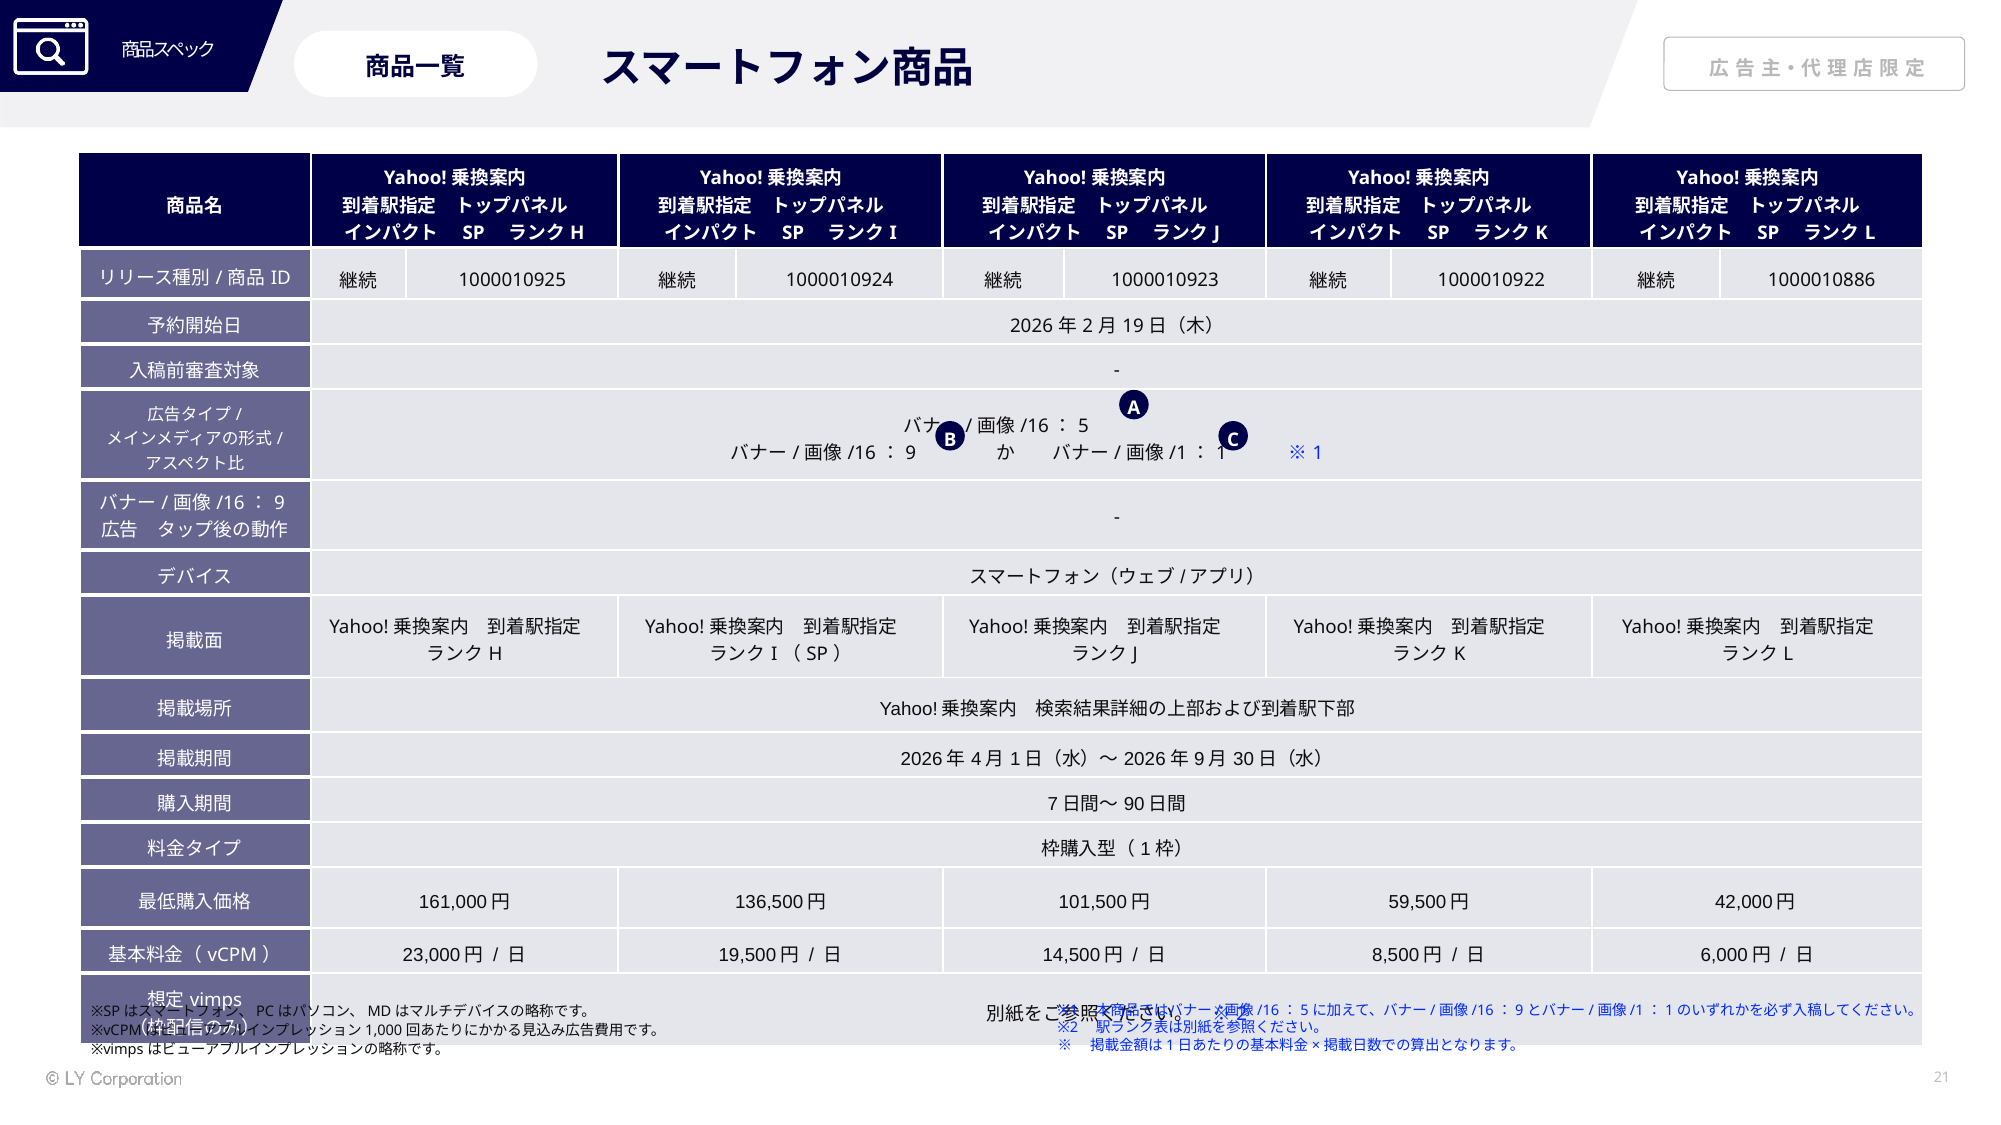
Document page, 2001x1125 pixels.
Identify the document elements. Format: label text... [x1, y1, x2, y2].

text_box C [1218, 421, 1248, 451]
table_header Yahoo!乗換案内 到着駅指定 トップパネル インパクト SP ランクH [312, 154, 617, 246]
table_cell 101,500円 [944, 868, 1265, 927]
table_cell 136,500円 [619, 868, 942, 927]
table_cell 42,000円 [1593, 868, 1922, 927]
table_cell 14,500円 / 日 [944, 929, 1265, 972]
table_cell Yahoo!乗換案内 到着駅指定 ランクJ [944, 596, 1265, 677]
table_cell スマートフォン（ウェブ/アプリ） [312, 551, 1922, 594]
table_cell 別紙をご参照ください。 ※2 [312, 974, 1922, 1045]
table_header Yahoo!乗換案内 到着駅指定 トップパネル インパクト SP ランクI [620, 154, 941, 247]
table_cell Yahoo!乗換案内 到着駅指定 ランクK [1267, 596, 1591, 677]
table_cell 料金タイプ [81, 824, 310, 865]
table_header Yahoo!乗換案内 到着駅指定 トップパネル インパクト SP ランクL [1593, 154, 1922, 247]
table_cell 8,500円 / 日 [1267, 929, 1591, 972]
table_cell Yahoo!乗換案内 到着駅指定 ランクL [1593, 596, 1922, 677]
table_cell 枠購入型（1枠） [312, 823, 1922, 866]
text_box A [1119, 389, 1149, 420]
table_cell 継続 [944, 249, 1063, 298]
table_cell 基本料金（vCPM） [81, 930, 310, 971]
text_box ※SPはスマートフォン、PCはパソコン、MDはマルチデバイスの略称です。 ※vCPMはビューアブルインプレッション1,000回あたりにかかる見込み広告費用です。 ※vimpsはビューアブルインプレッションの略称です。 [91, 1000, 774, 1058]
table_cell Yahoo!乗換案内 到着駅指定 ランクI（SP） [619, 596, 942, 677]
table_cell 継続 [1593, 249, 1719, 298]
table_cell 19,500円 / 日 [619, 929, 942, 972]
table_cell 予約開始日 [81, 301, 310, 342]
picture [9, 5, 92, 87]
table_cell 入稿前審査対象 [81, 346, 310, 387]
table_cell 掲載期間 [81, 734, 310, 775]
table_cell 想定vimps （枠配信のみ） [81, 975, 310, 1043]
table_cell 1000010886 [1721, 249, 1922, 298]
table_cell - [312, 481, 1922, 549]
table_cell 1000010922 [1392, 249, 1591, 298]
table_cell 6,000円 / 日 [1593, 929, 1922, 972]
picture [46, 1071, 181, 1088]
table_cell 掲載場所 [81, 679, 310, 730]
table_cell 広告タイプ/ メインメディアの形式/ アスペクト比 [81, 391, 310, 478]
table_cell - [312, 345, 1922, 388]
list スマートフォン商品 [599, 41, 1481, 97]
table_cell 2026年2月19日（木） [312, 300, 1922, 343]
table_cell 1000010923 [1065, 249, 1265, 298]
table_cell 継続 [1267, 249, 1390, 298]
text_box ※1 本商品ではバナー/画像/16：5に加えて、バナー/画像/16：9とバナー/画像/1：1のいずれかを必ず入稿してください。 ※2 駅ランク表は別紙を参照ください。 ※ 掲載金額は1日あたりの基本料金×掲載日数での算出となります。 [1042, 993, 1938, 1061]
table_header Yahoo!乗換案内 到着駅指定 トップパネル インパクト SP ランクJ [944, 154, 1265, 247]
table_cell バナー/画像/16：9広告 タップ後の動作 [81, 482, 310, 548]
list 商品スペック [97, 13, 240, 81]
text_box 商品一覧 [293, 29, 539, 98]
text_box B [935, 421, 965, 451]
table_cell デバイス [81, 552, 310, 593]
table_cell 161,000円 [312, 868, 617, 927]
table_cell 7日間～90日間 [312, 778, 1922, 821]
table_cell リリース種別/商品ID [81, 250, 310, 297]
table_cell 2026年4月1日（水）～2026年9月30日（水） [312, 733, 1922, 776]
table_cell 最低購入価格 [81, 869, 310, 926]
table_cell Yahoo!乗換案内 検索結果詳細の上部および到着駅下部 [312, 678, 1922, 731]
table_header Yahoo!乗換案内 到着駅指定 トップパネル インパクト SP ランクK [1267, 154, 1590, 247]
table_cell 1000010925 [407, 249, 617, 298]
table_cell 継続 [312, 249, 405, 298]
table_cell 23,000円 / 日 [312, 929, 617, 972]
table_cell 1000010924 [737, 249, 942, 298]
table_cell 59,500円 [1267, 868, 1591, 927]
table_cell バナー/画像/16：5 バナー/画像/16：9 か バナー/画像/1：1 ※1 [312, 390, 1922, 479]
table_cell 掲載面 [81, 597, 310, 675]
table_cell 購入期間 [81, 779, 310, 820]
table_header 商品名 [79, 153, 310, 246]
table_cell Yahoo!乗換案内 到着駅指定 ランクH [312, 596, 617, 677]
table_cell 継続 [619, 249, 735, 298]
